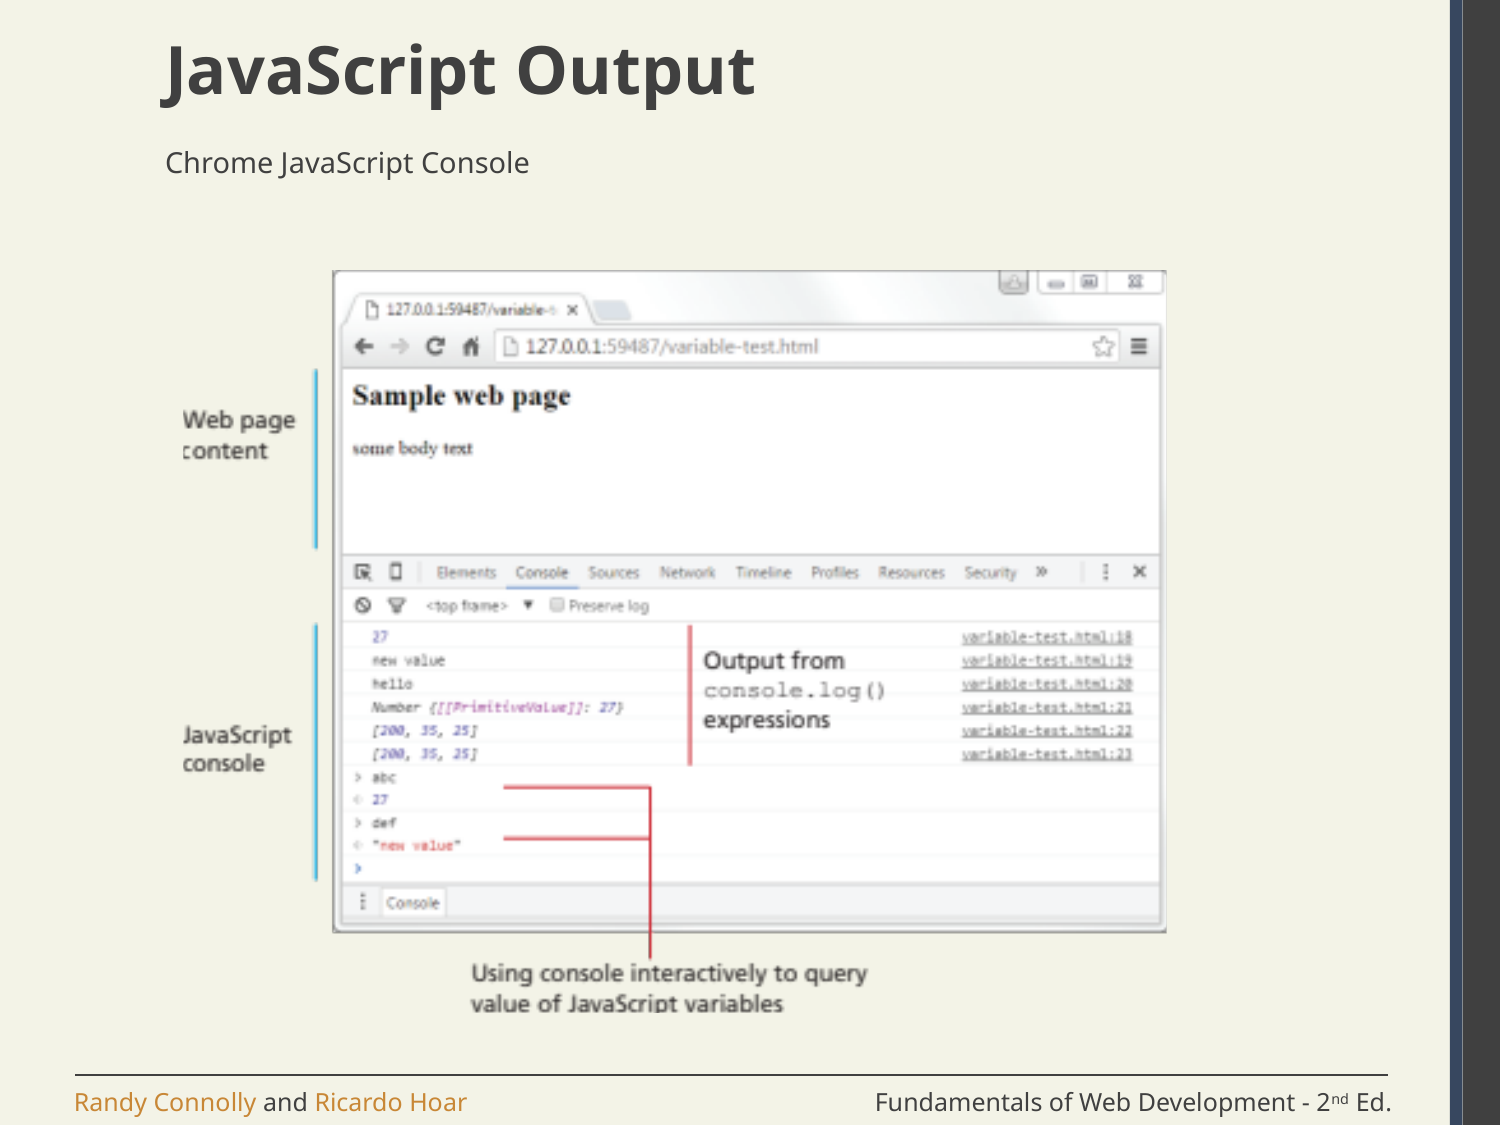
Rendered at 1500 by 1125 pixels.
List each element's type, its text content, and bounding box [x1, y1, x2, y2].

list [149, 269, 1201, 1013]
list Chrome JavaScript Console [150, 137, 1200, 188]
title JavaScript Output [150, 20, 1425, 188]
